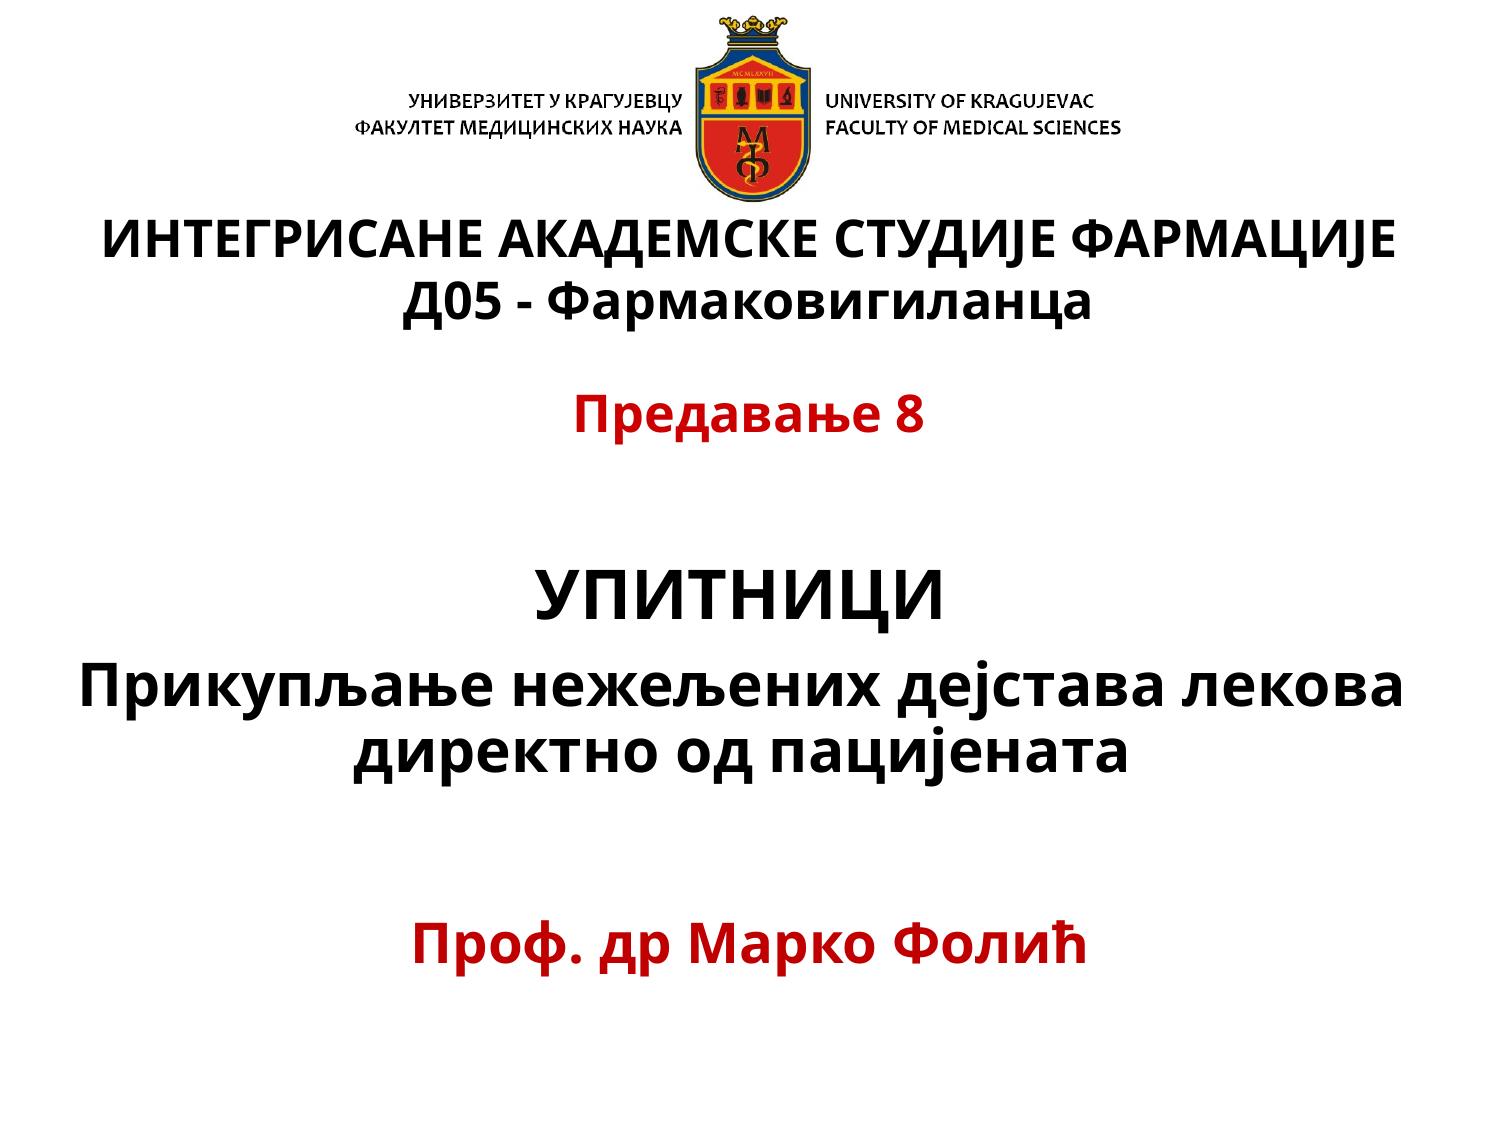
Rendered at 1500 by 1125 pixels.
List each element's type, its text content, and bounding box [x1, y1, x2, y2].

subtitle УПИТНИЦИ Прикупљање нежељених дејстава лекова директно од пацијенaта Проф. др Марко Фолић [49, 479, 1451, 613]
picture [324, 11, 1152, 208]
title ИНТЕГРИСАНЕ АКАДЕМСКЕ СТУДИЈЕ ФАРМАЦИЈЕ Д05 - Фармаковигиланца Предавање 8 [74, 225, 1424, 451]
